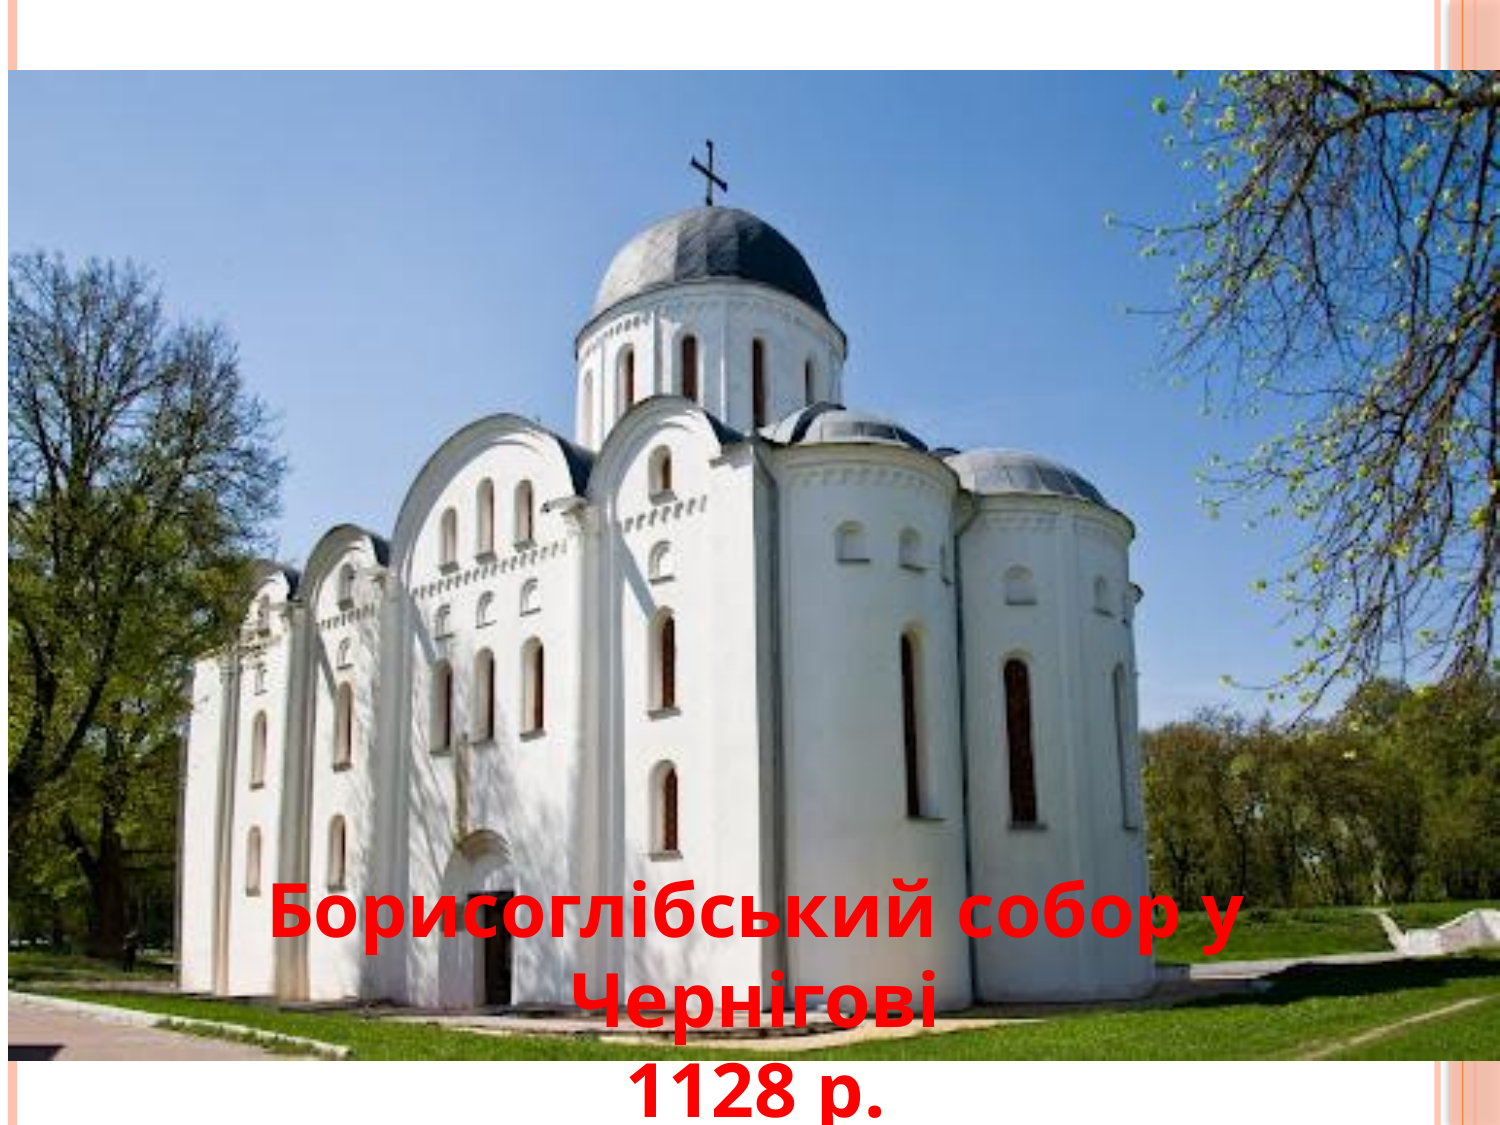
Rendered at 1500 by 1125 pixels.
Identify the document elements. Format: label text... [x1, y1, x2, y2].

text_box Борисоглібський собор у Чернігові 1128 р. [81, 1070, 1430, 1125]
picture [8, 69, 1500, 1061]
